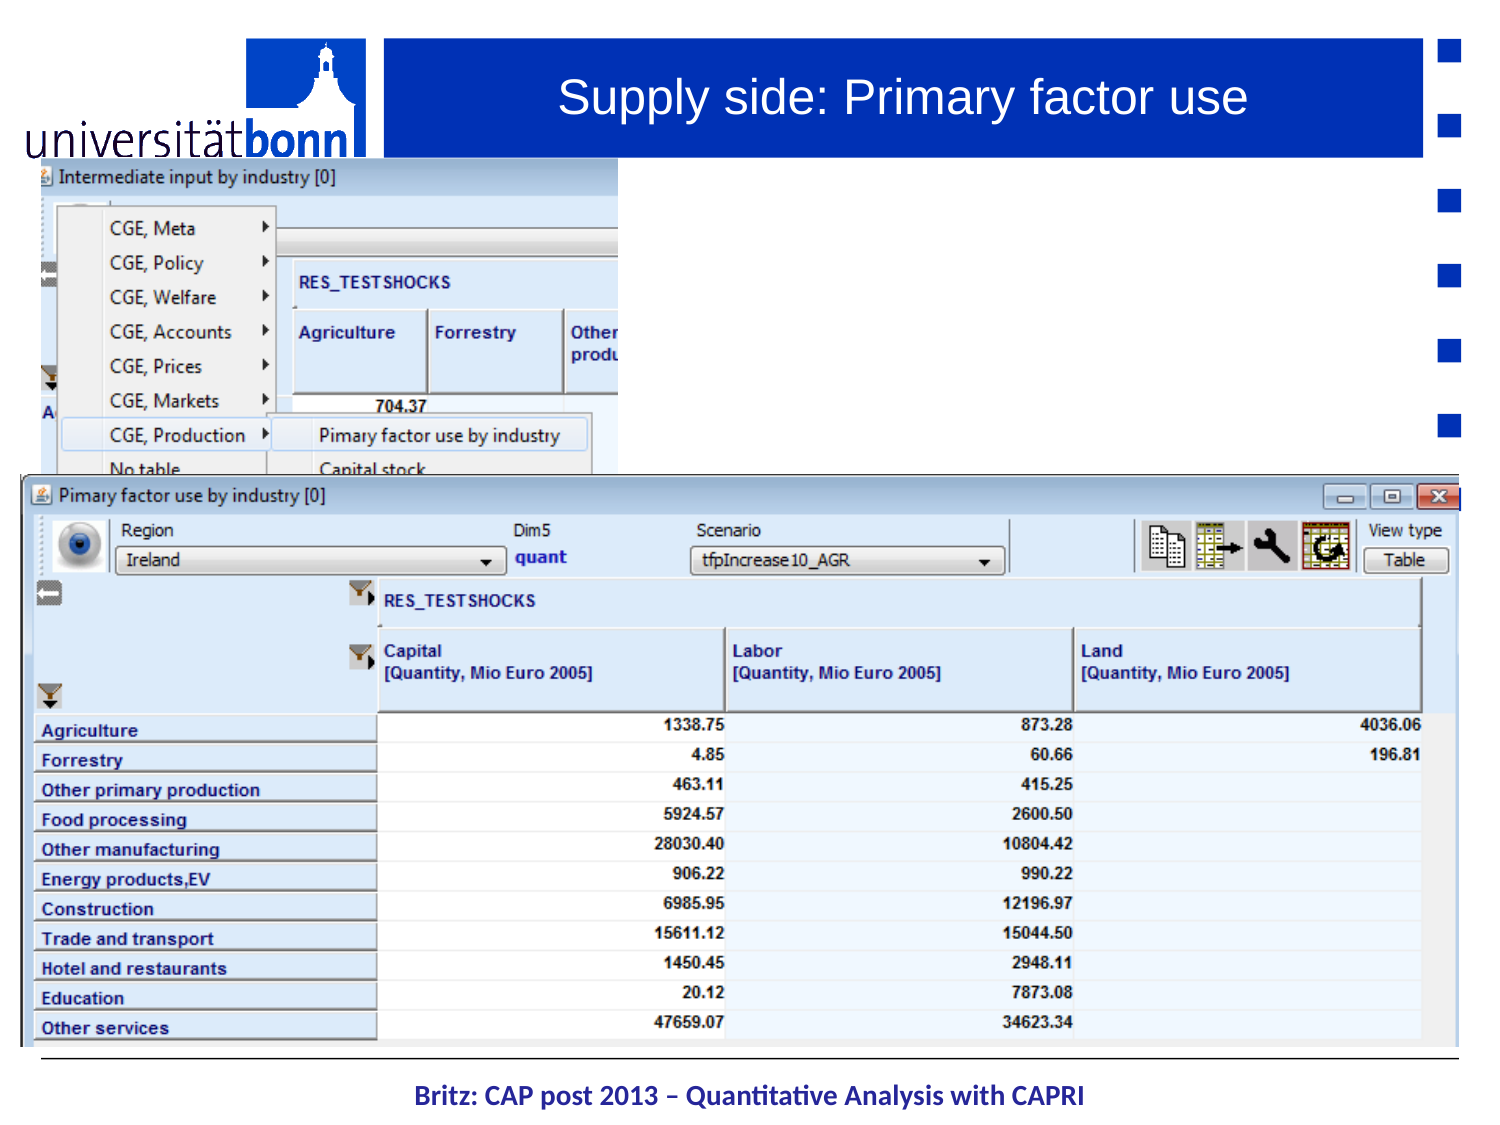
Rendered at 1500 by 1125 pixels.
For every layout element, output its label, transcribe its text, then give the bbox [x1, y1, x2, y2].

footer Britz: CAP post 2013 – Quantitative Analysis with CAPRI [40, 1070, 1460, 1107]
picture [19, 36, 1460, 1047]
title Supply side: Primary factor use [383, 38, 1424, 158]
